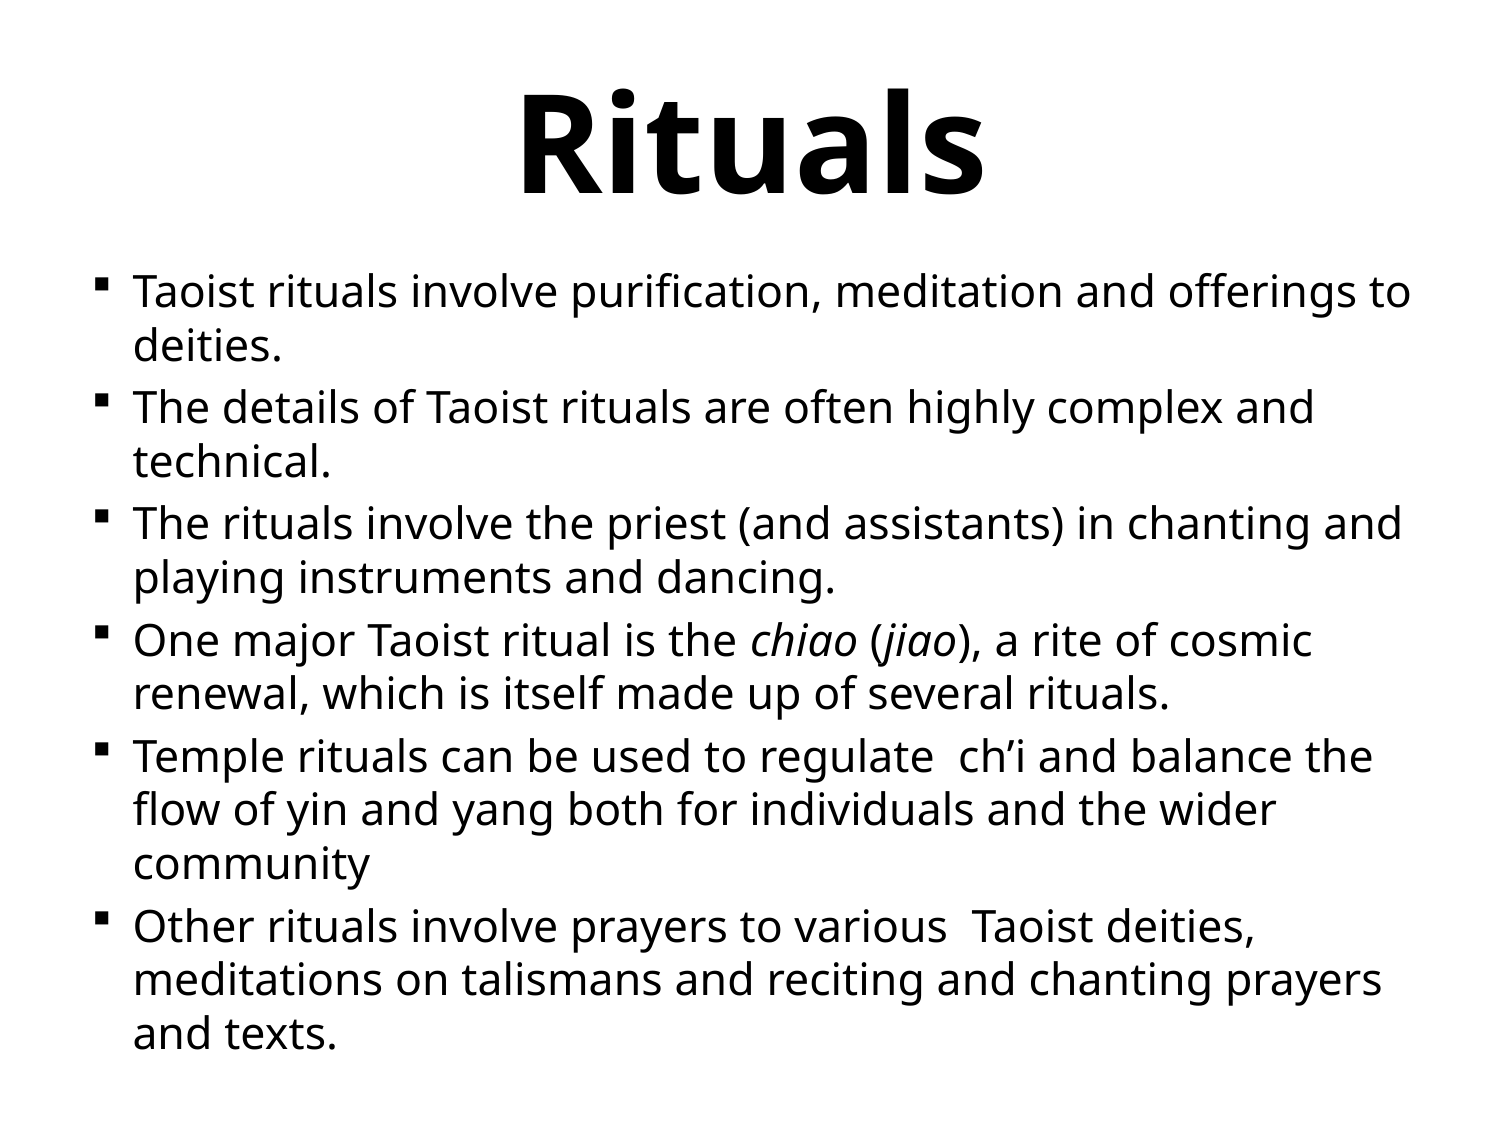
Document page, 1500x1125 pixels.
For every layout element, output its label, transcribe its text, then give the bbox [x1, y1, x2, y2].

title Rituals [75, 45, 1425, 233]
list Taoist rituals involve purification, meditation and offerings to deities. The details of Taoist rituals are often highly complex and technical. The rituals involve the priest (and assistants) in chanting and playing instruments and dancing. One major Taoist ritual is the chiao (jiao), a rite of cosmic renewal, which is itself made up of several rituals. Temple rituals can be used to regulate ch’i and balance the flow of yin and yang both for individuals and the wider community Other rituals involve prayers to various Taoist deities, meditations on talismans and reciting and chanting prayers and texts. [76, 255, 1459, 1071]
